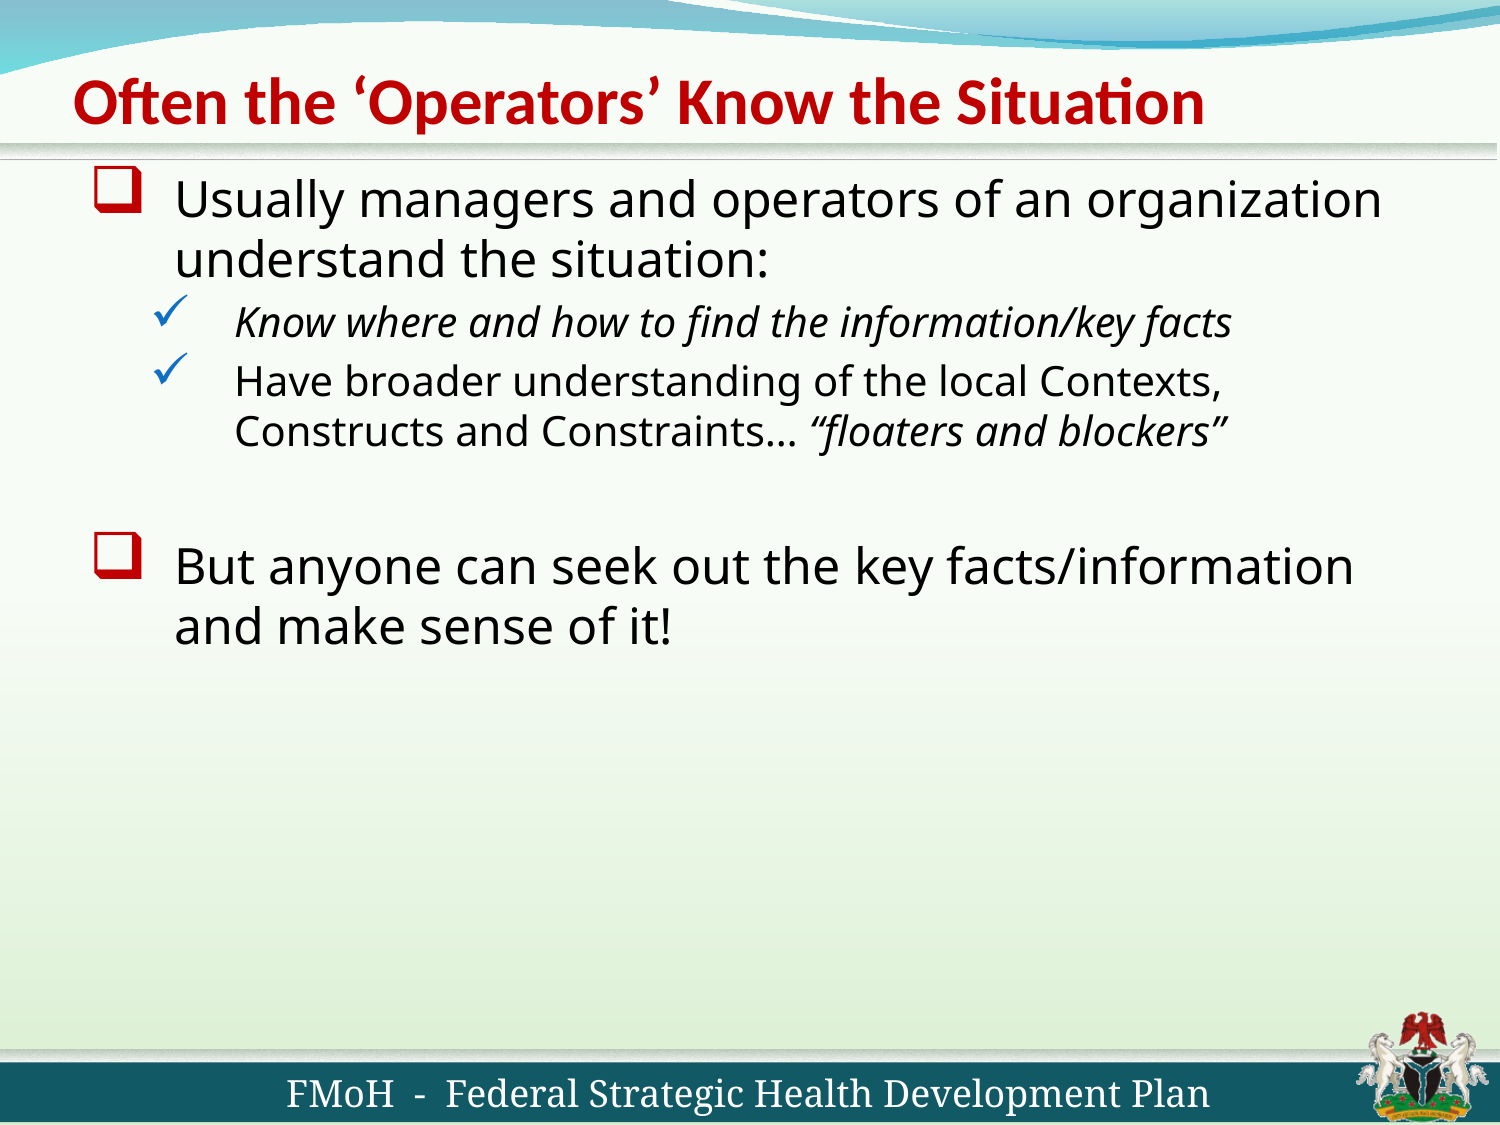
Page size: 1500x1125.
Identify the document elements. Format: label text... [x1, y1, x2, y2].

picture [0, 1008, 1500, 1125]
title Often the ‘Operators’ Know the Situation [73, 21, 1424, 138]
list Usually managers and operators of an organization understand the situation: Know where and how to find the information/key facts Have broader understanding of the local Contexts, Constructs and Constraints… “floaters and blockers” But anyone can seek out the key facts/information and make sense of it! [75, 160, 1425, 1038]
picture [0, 143, 1497, 161]
